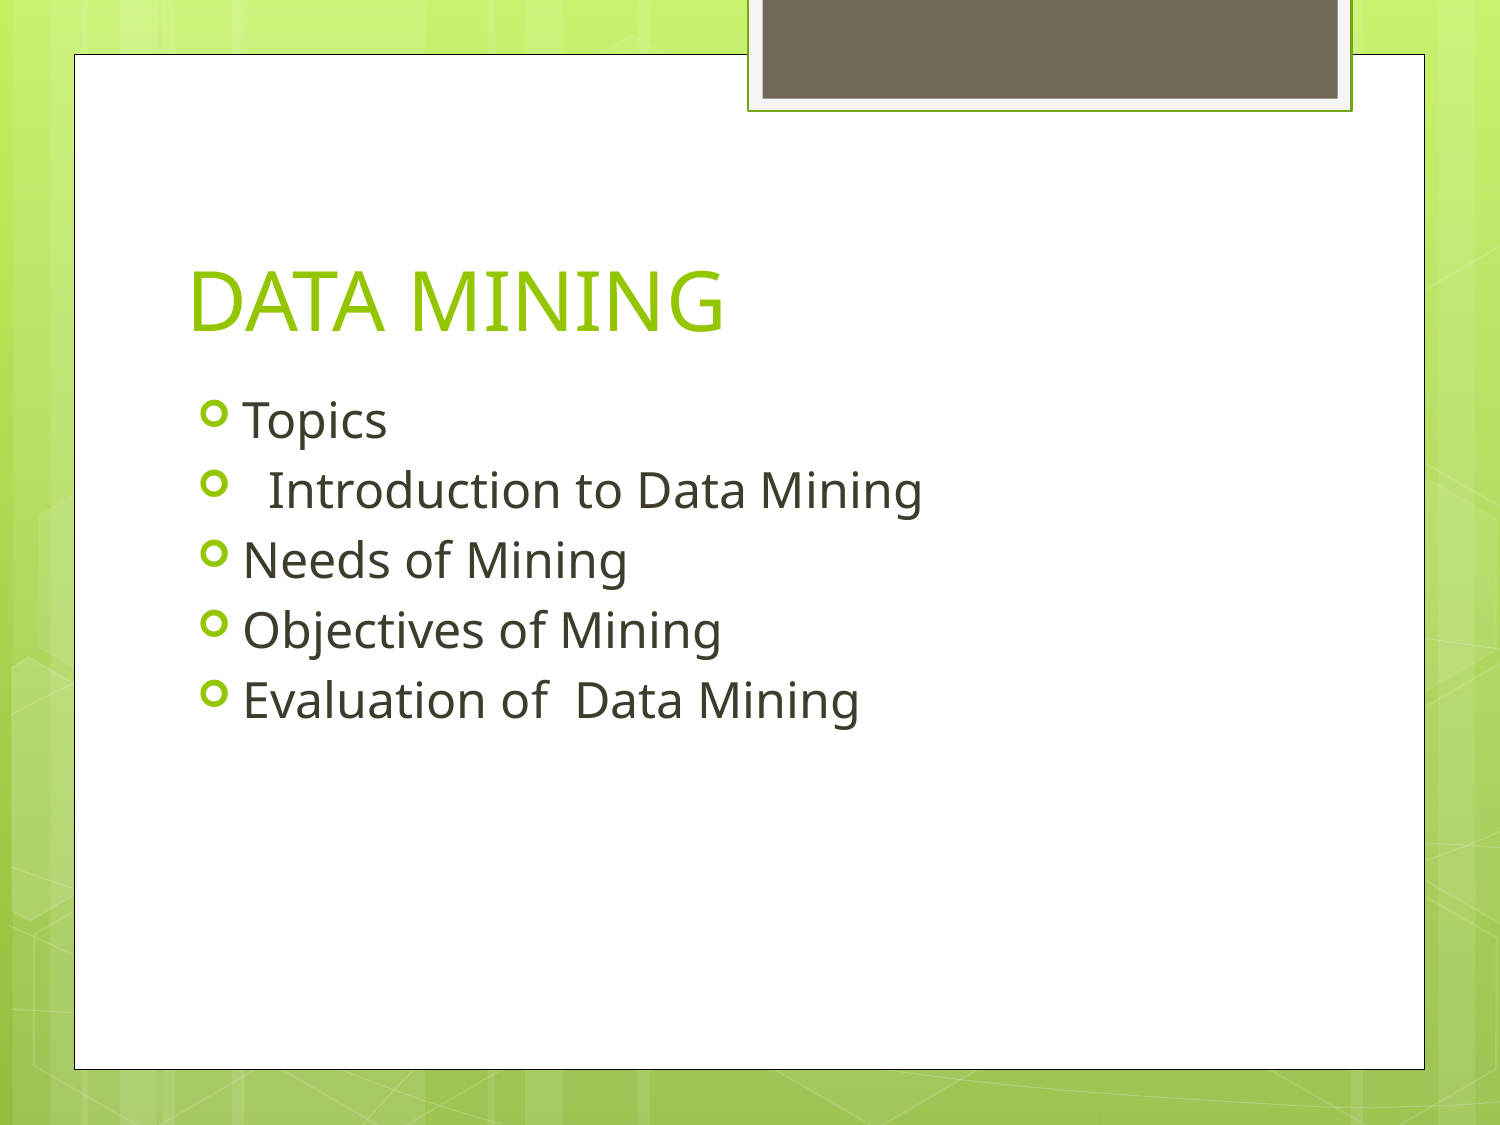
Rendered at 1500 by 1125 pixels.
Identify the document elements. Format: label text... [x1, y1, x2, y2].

title DATA MINING [171, 168, 1324, 357]
list Topics Introduction to Data Mining Needs of Mining Objectives of Mining Evaluation of Data Mining [171, 381, 1283, 957]
